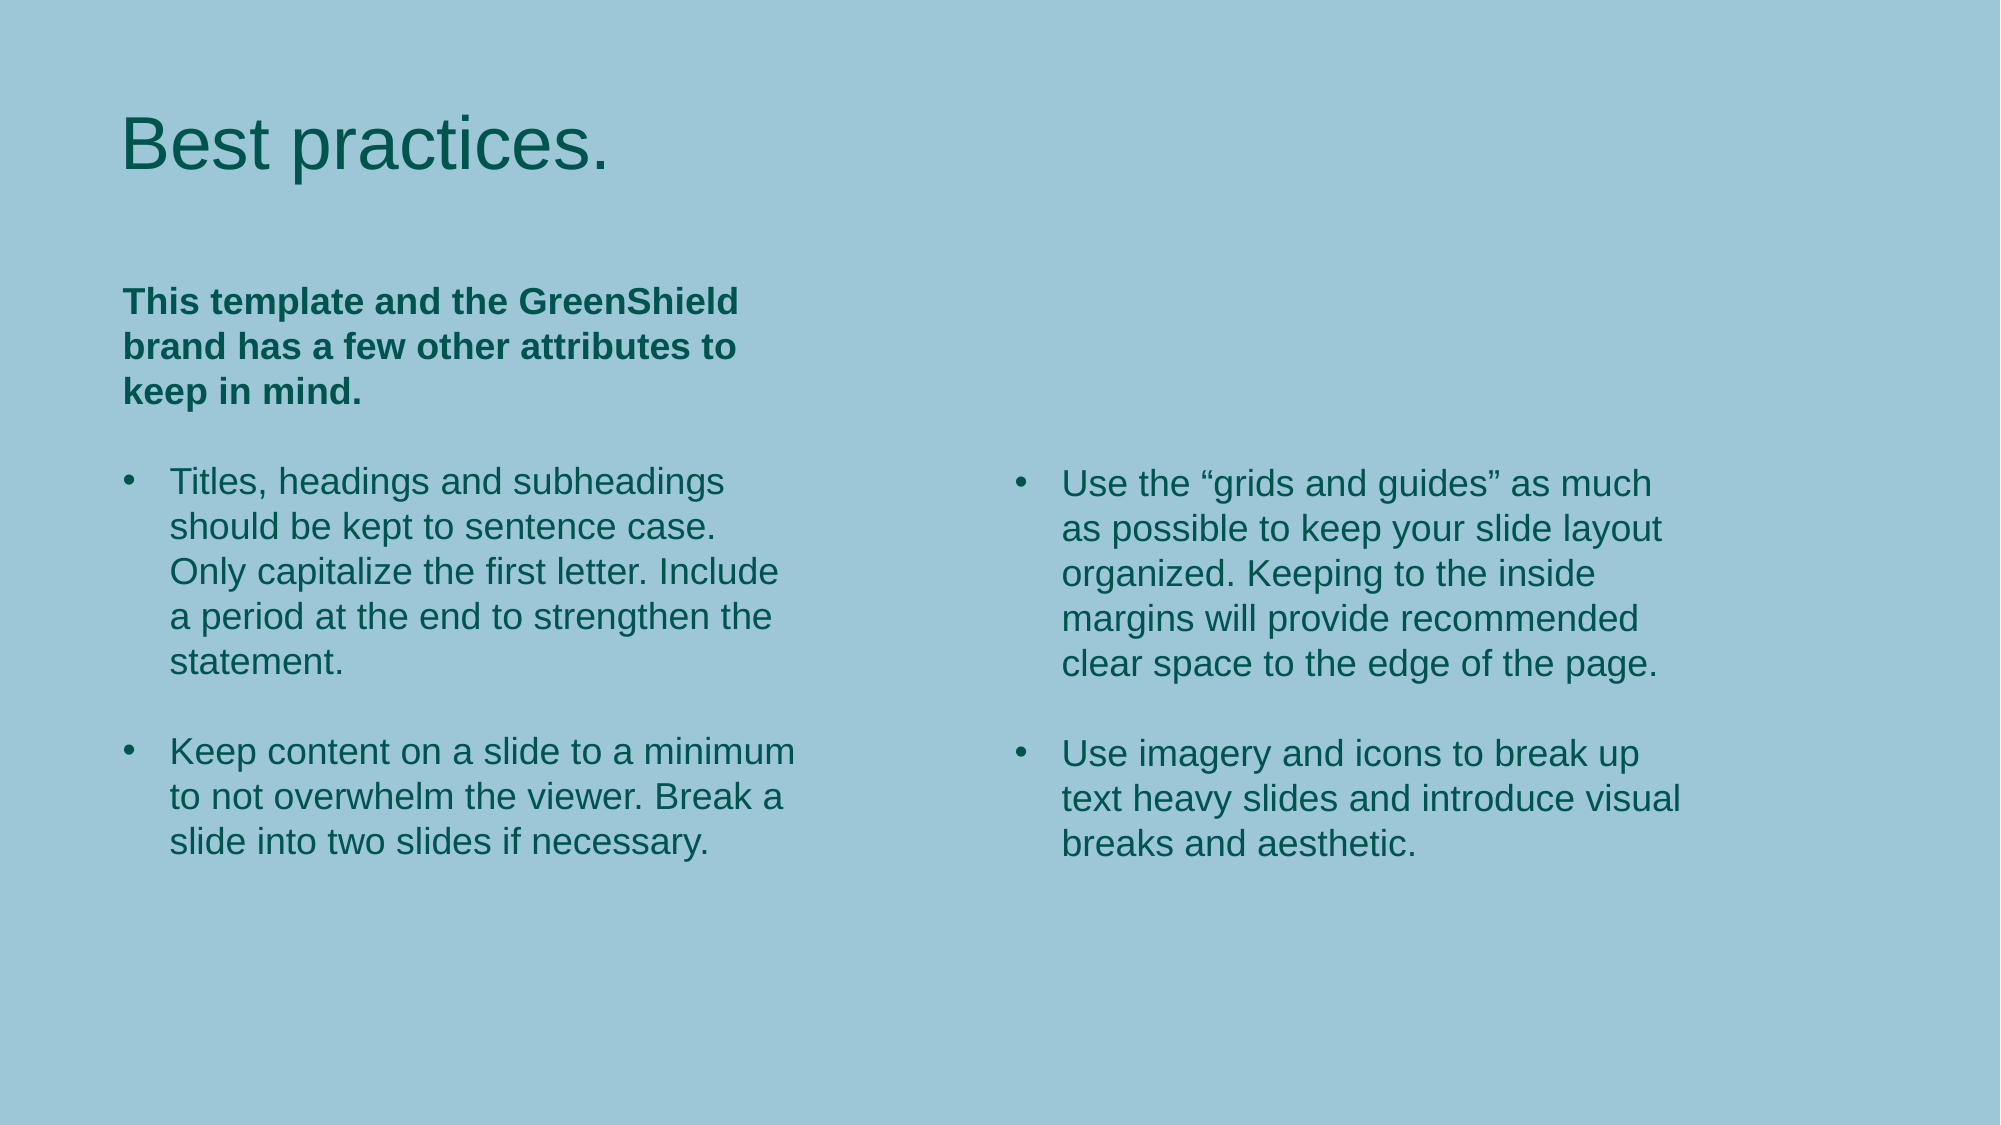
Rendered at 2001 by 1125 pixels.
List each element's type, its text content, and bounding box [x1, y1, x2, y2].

text_box Use the “grids and guides” as much as possible to keep your slide layout organized. Keeping to the inside margins will provide recommended clear space to the edge of the page. Use imagery and icons to break up text heavy slides and introduce visual breaks and aesthetic. [999, 451, 1711, 962]
text_box This template and the GreenShield brand has a few other attributes to keep in mind. Titles, headings and subheadings should be kept to sentence case. Only capitalize the first letter. Include a period at the end to strengthen the statement. Keep content on a slide to a minimum to not overwhelm the viewer. Break a slide into two slides if necessary. [107, 270, 819, 915]
text_box Best practices. [105, 87, 627, 192]
